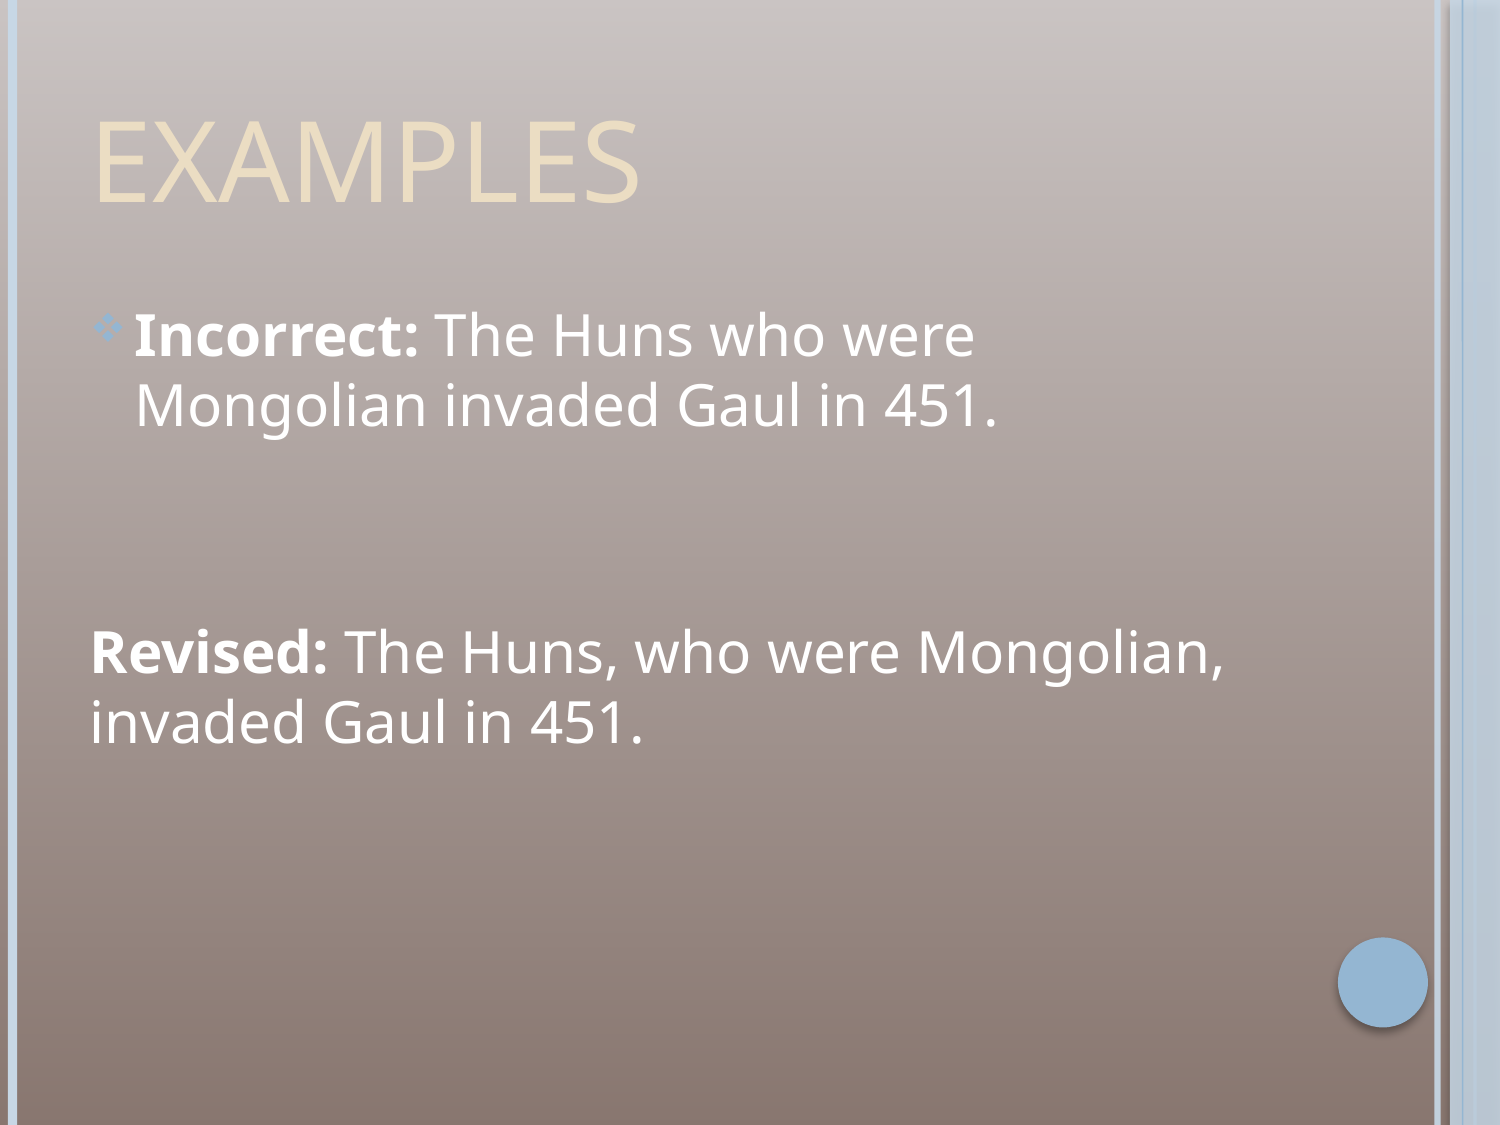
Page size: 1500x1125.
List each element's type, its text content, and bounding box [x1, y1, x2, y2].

list Incorrect: The Huns who were Mongolian invaded Gaul in 451. Revised: The Huns, who were Mongolian, invaded Gaul in 451. [75, 290, 1300, 1062]
title Examples [75, 45, 1300, 233]
